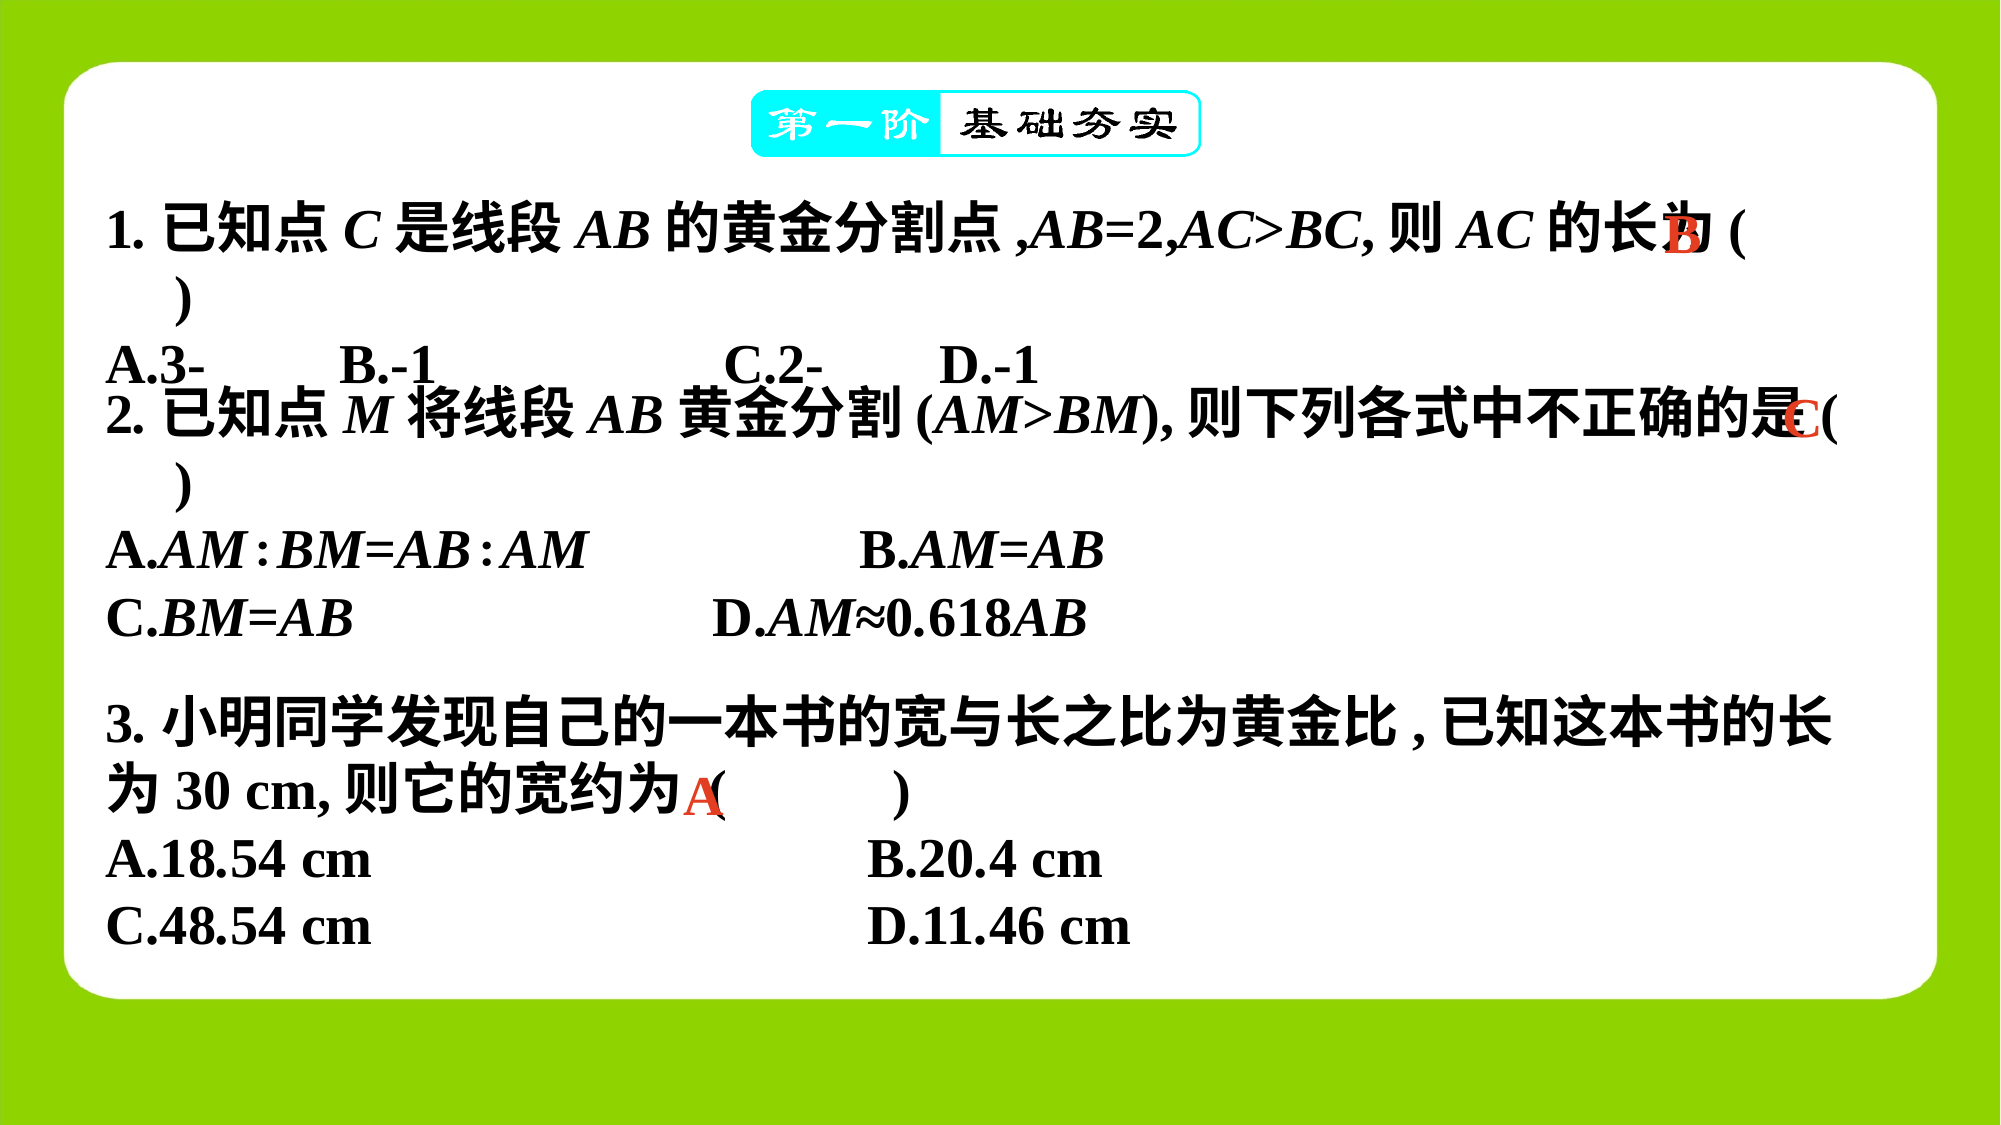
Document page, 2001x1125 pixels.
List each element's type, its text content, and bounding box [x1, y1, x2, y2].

text_box C [1767, 373, 1844, 457]
text_box B [1649, 189, 1726, 272]
text_box 3.小明同学发现自己的一本书的宽与长之比为黄金比,已知这本书的长为30 cm,则它的宽约为 ( ) A.18.54 cm B.20.4 cm C.48.54 cm D.11.46 cm [90, 678, 1898, 964]
text_box A [669, 751, 752, 834]
picture [0, 0, 2001, 1125]
